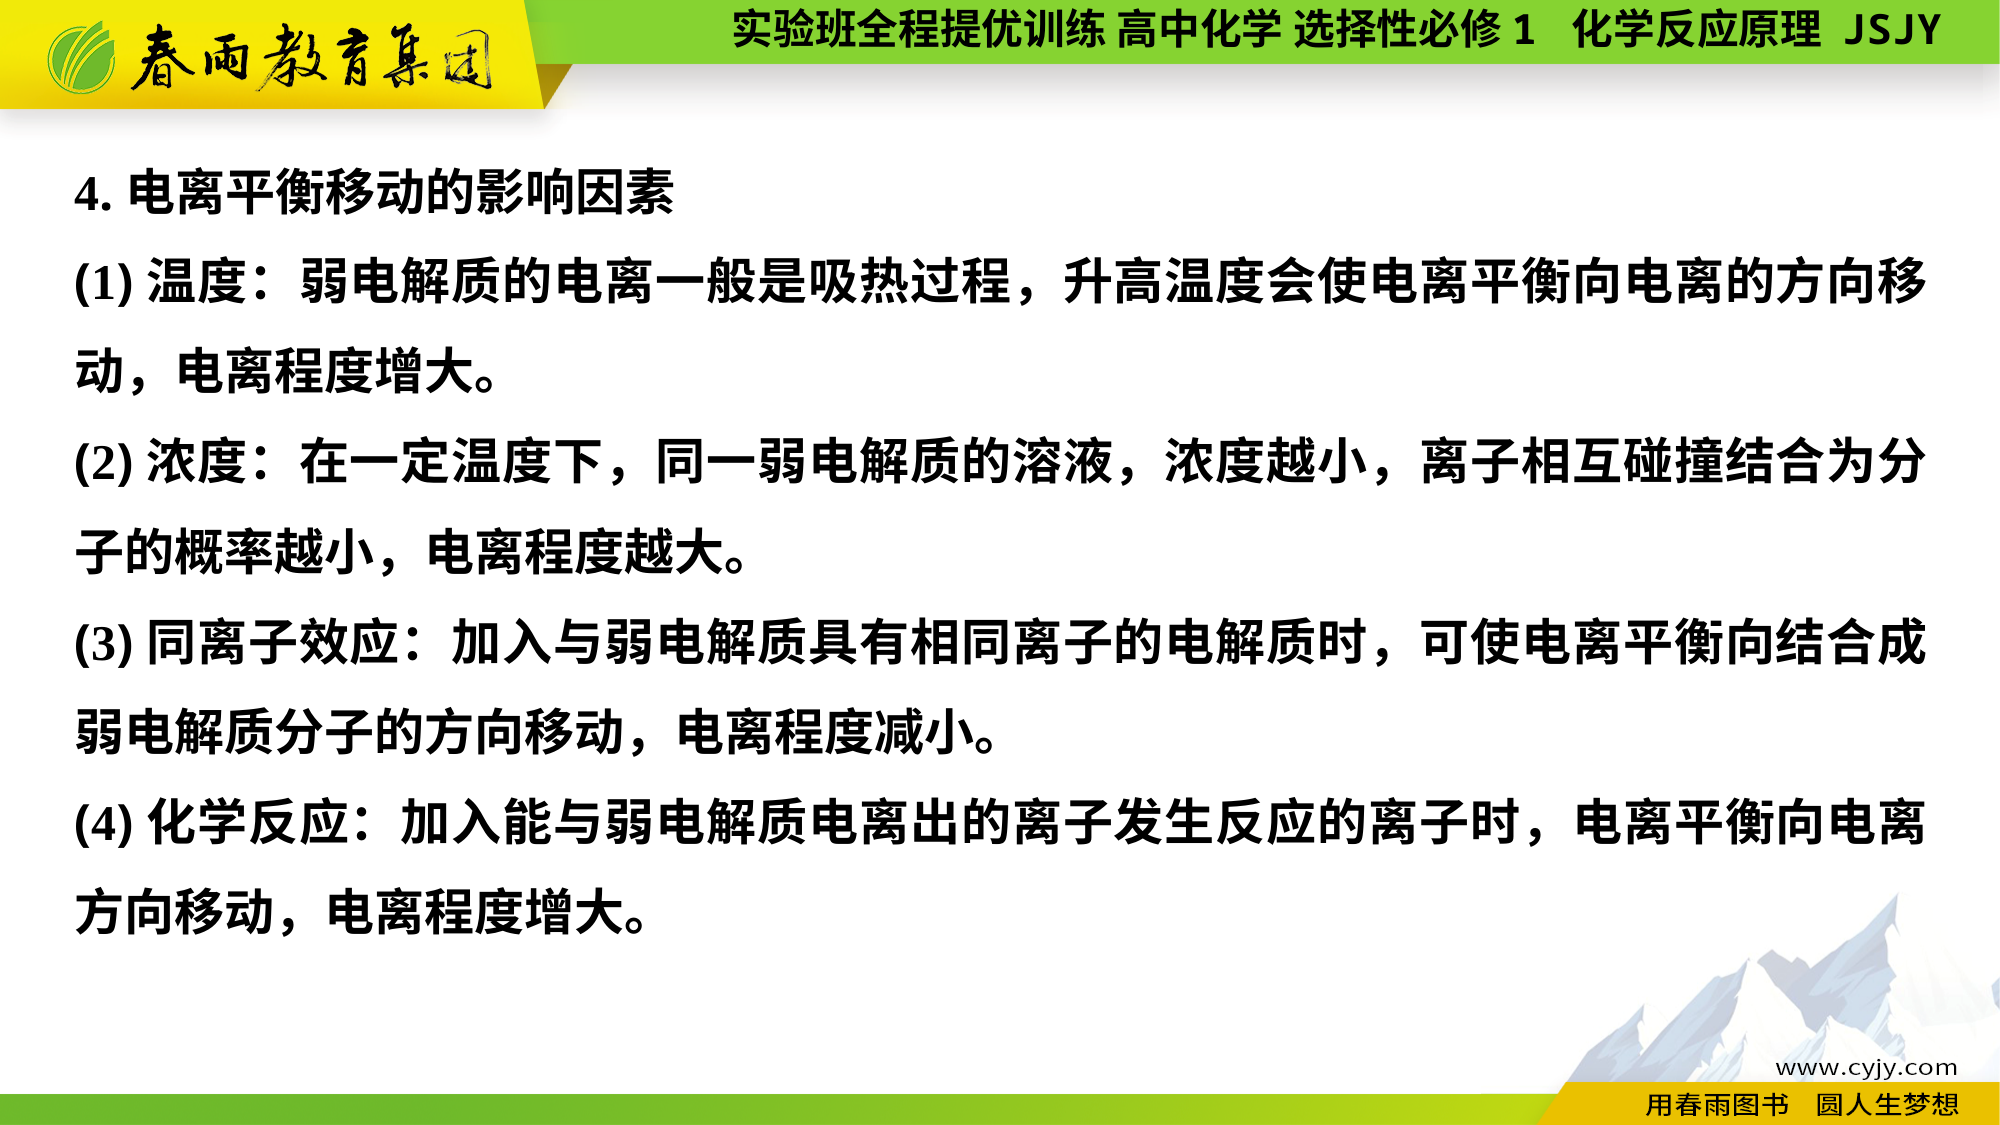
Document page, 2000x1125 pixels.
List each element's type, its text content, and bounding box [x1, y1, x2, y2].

picture [0, 0, 2000, 1125]
list 4.电离平衡移动的影响因素 (1)温度：弱电解质的电离一般是吸热过程，升高温度会使电离平衡向电离的方向移动，电离程度增大。 (2)浓度：在一定温度下，同一弱电解质的溶液，浓度越小，离子相互碰撞结合为分子的概率越小，电离程度越大。 (3)同离子效应：加入与弱电解质具有相同离子的电解质时，可使电离平衡向结合成弱电解质分子的方向移动，电离程度减小。 (4)化学反应：加入能与弱电解质电离出的离子发生反应的离子时，电离平衡向电离方向移动，电离程度增大。 [59, 122, 1944, 944]
